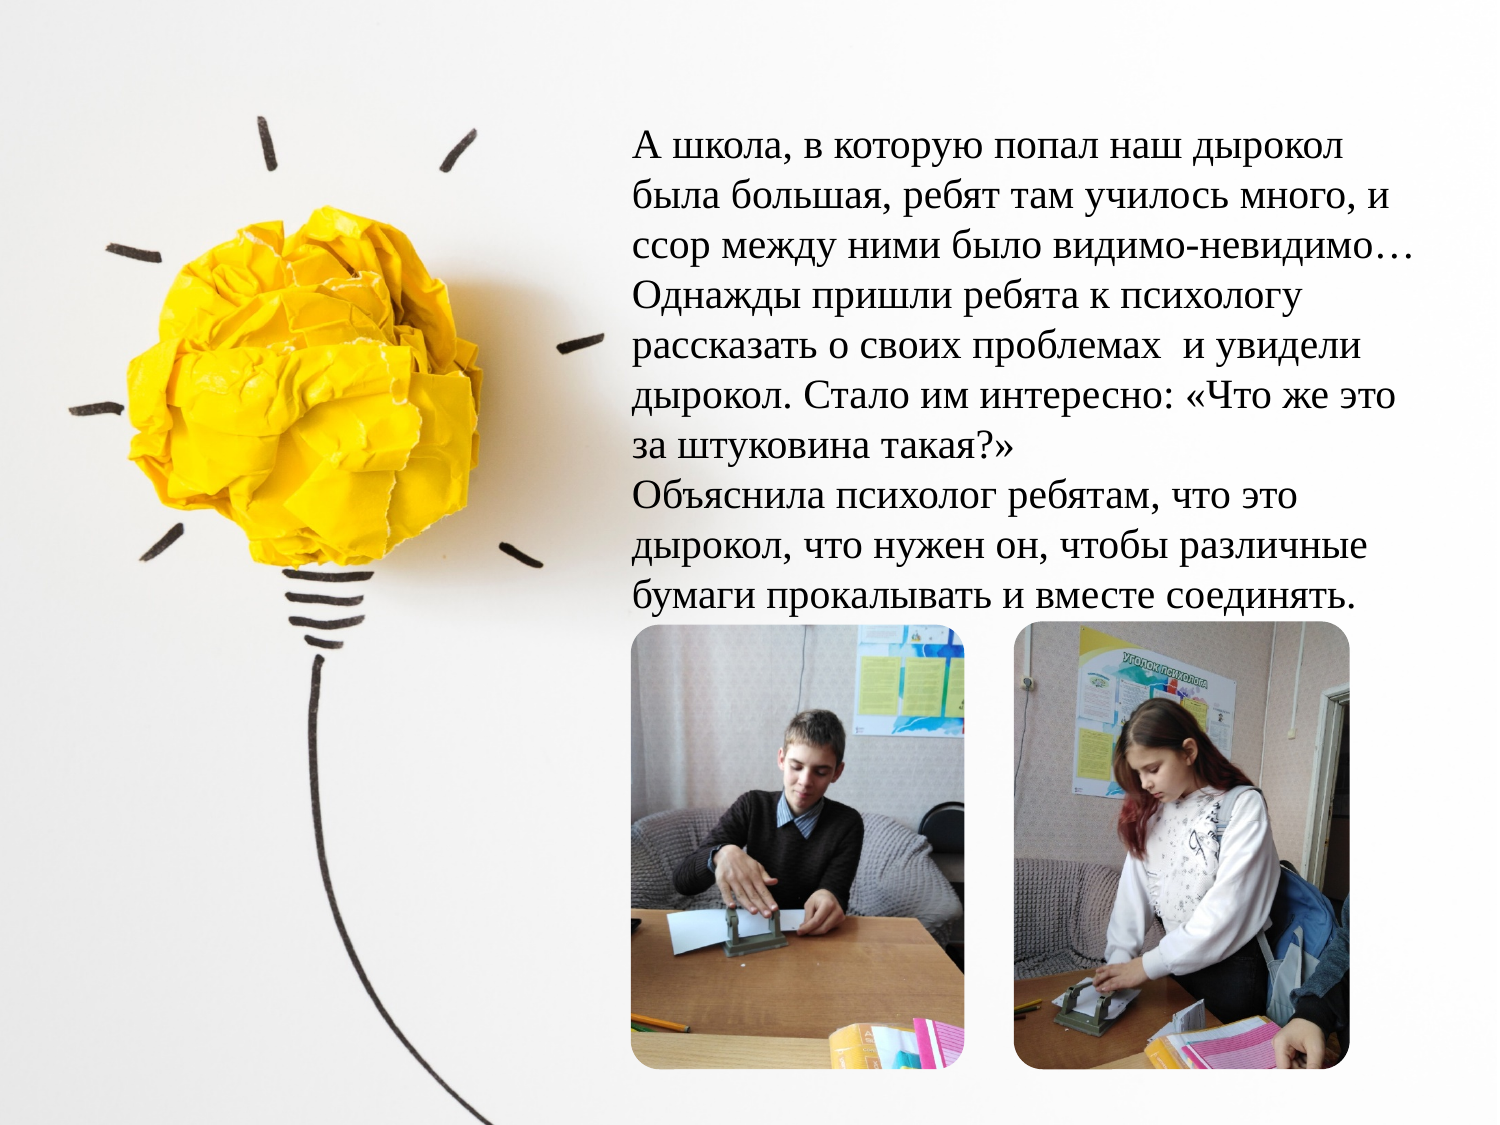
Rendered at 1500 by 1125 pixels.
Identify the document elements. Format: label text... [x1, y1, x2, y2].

picture [0, 0, 1497, 1125]
text_box А школа, в которую попал наш дырокол была большая, ребят там училось много, и ссор между ними было видимо-невидимо… Однажды пришли ребята к психологу рассказать о своих проблемах и увидели дырокол. Стало им интересно: «Что же это за штуковина такая?» Объяснила психолог ребятам, что это дырокол, что нужен он, чтобы различные бумаги прокалывать и вместе соединять. [617, 109, 1451, 625]
